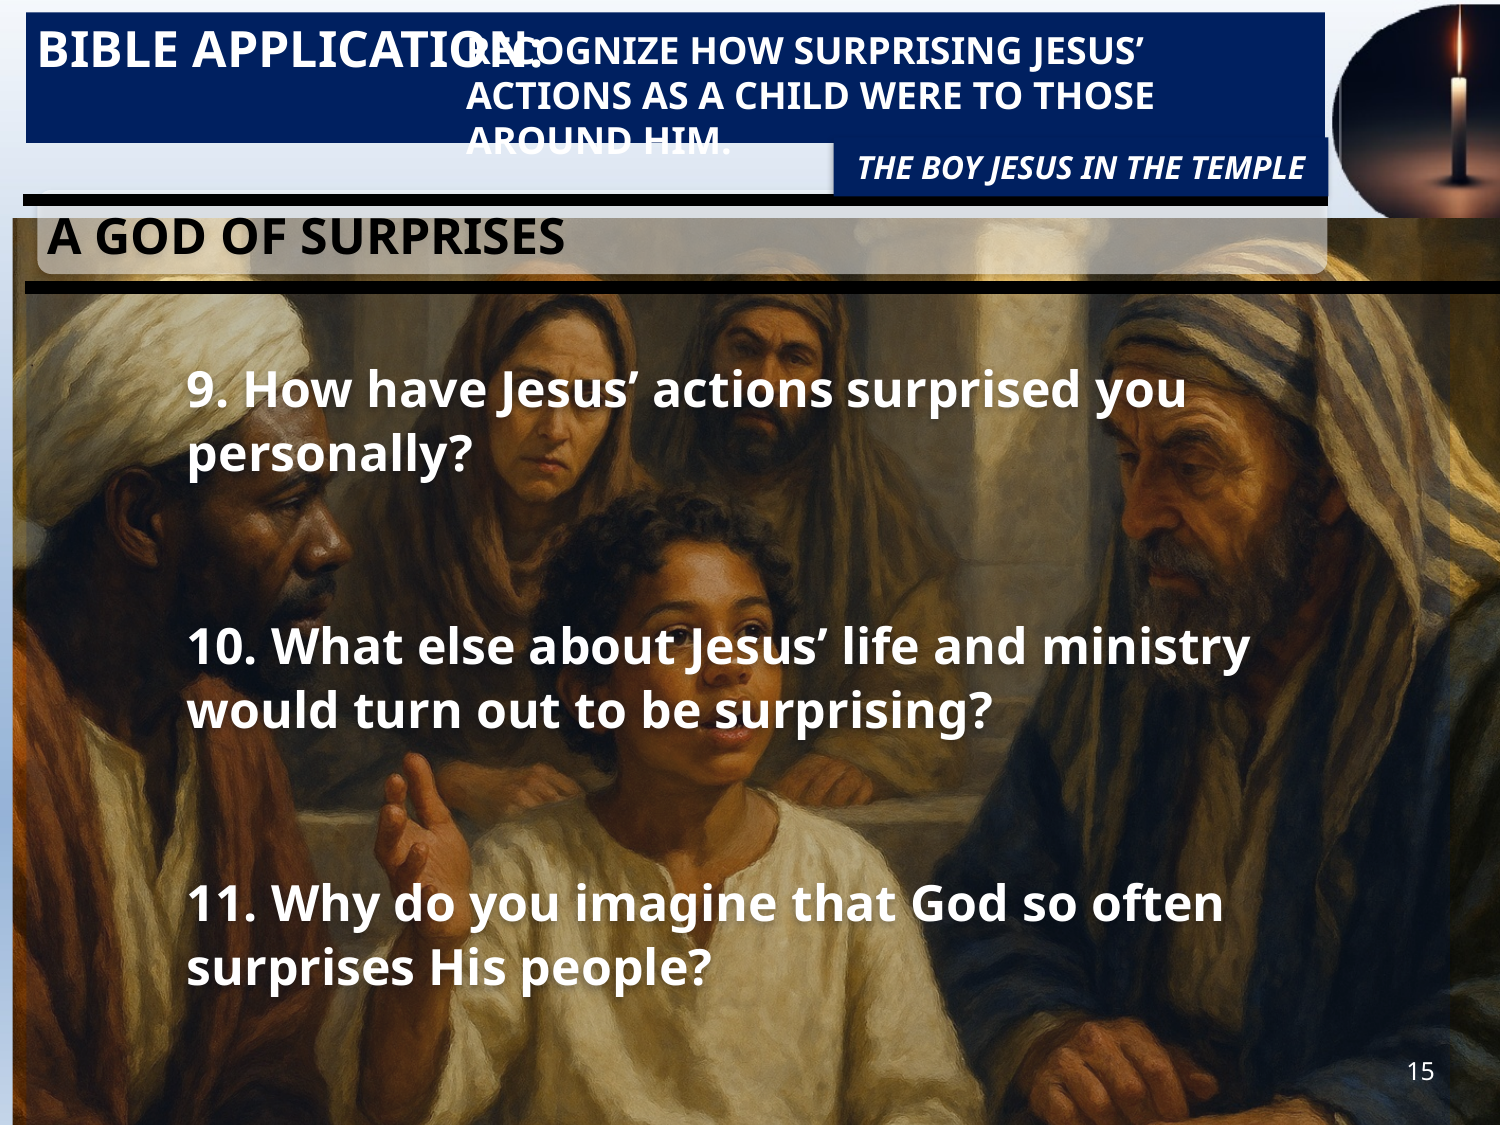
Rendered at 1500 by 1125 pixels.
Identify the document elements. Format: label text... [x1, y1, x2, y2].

text_box Recognize how surprising Jesus’ actions as a child were to those around Him. [451, 19, 1300, 170]
picture [0, 0, 1500, 1125]
text_box The Boy Jesus in the Temple [833, 137, 1329, 197]
text_box A God of Surprises [37, 208, 1328, 216]
text_box BIBLE APPLICATION: [26, 12, 1325, 143]
text_box A God of Surprises [41, 189, 828, 194]
